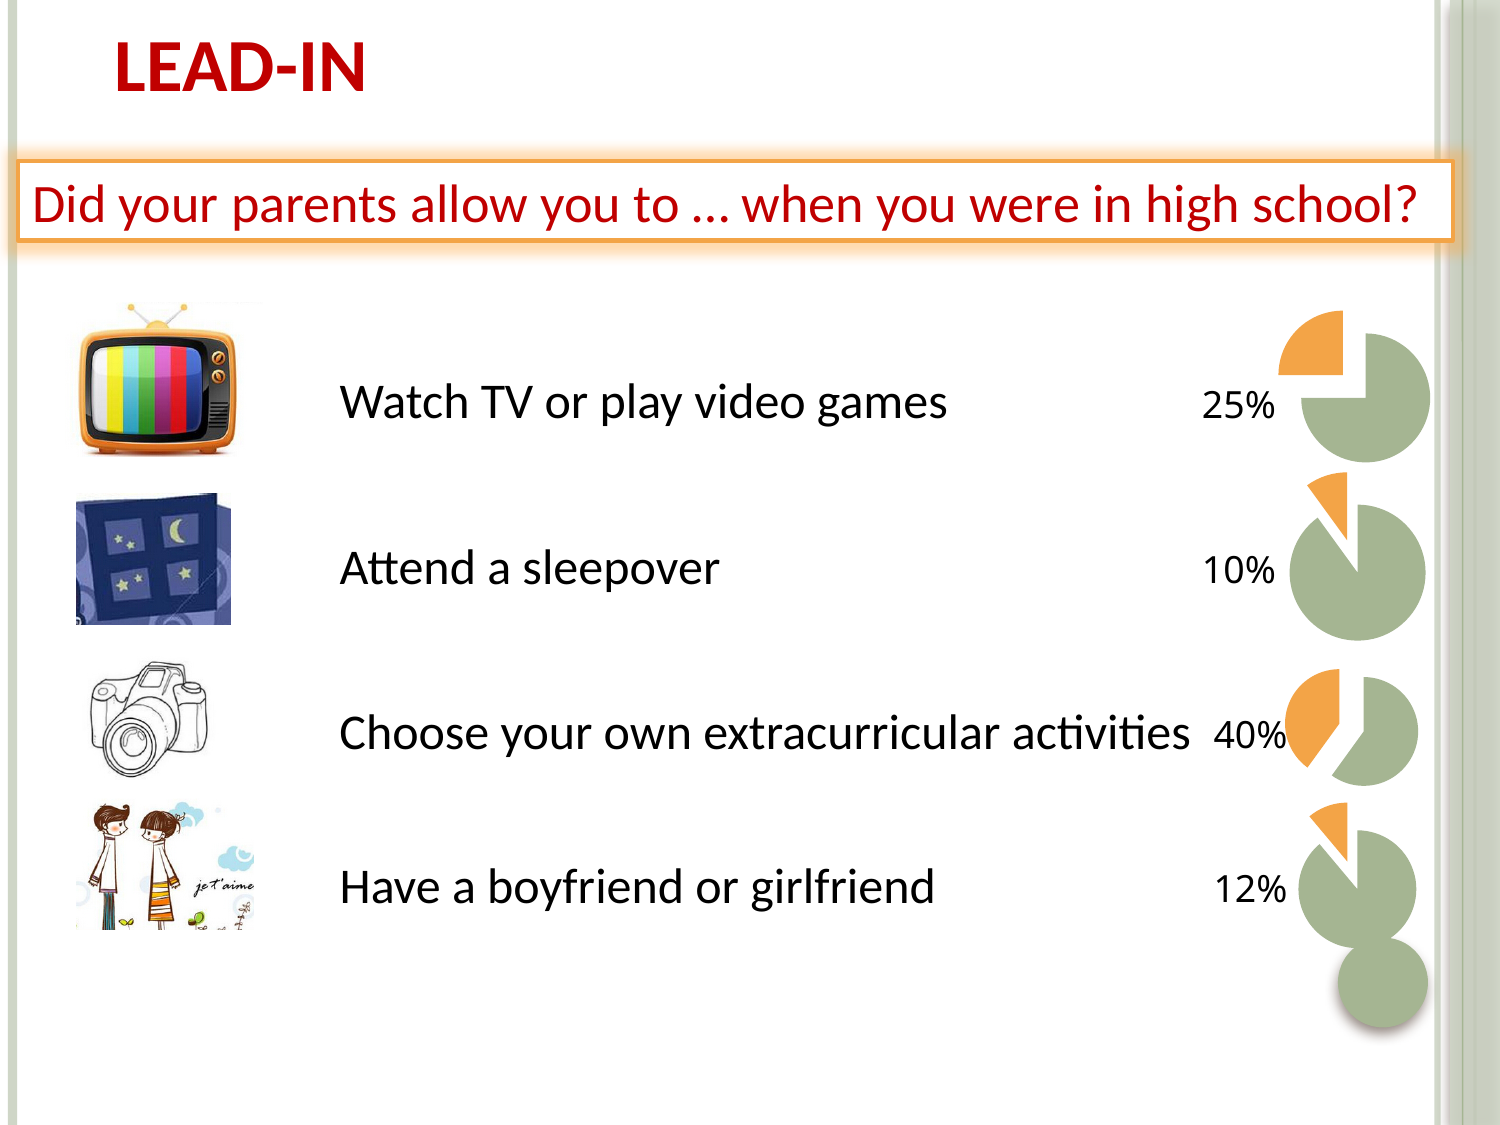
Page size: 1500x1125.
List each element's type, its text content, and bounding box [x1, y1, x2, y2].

text_box Watch TV or play video games [324, 361, 987, 482]
picture [76, 656, 219, 780]
text_box Attend a sleepover [324, 527, 845, 602]
title Lead-in [100, 54, 467, 114]
picture [76, 491, 231, 625]
text_box 10% [1187, 538, 1223, 599]
picture [76, 798, 255, 931]
text_box 25% [1187, 373, 1247, 434]
text_box Did your parents allow you to … when you were in high school? [16, 159, 1455, 243]
picture [52, 302, 264, 457]
chart [1233, 302, 1471, 646]
text_box Choose your own extracurricular activities [324, 692, 1247, 768]
text_box Have a boyfriend or girlfriend [324, 845, 1034, 921]
text_box 40% [1198, 704, 1247, 764]
chart [1257, 656, 1448, 953]
text_box 12% [1198, 857, 1247, 918]
